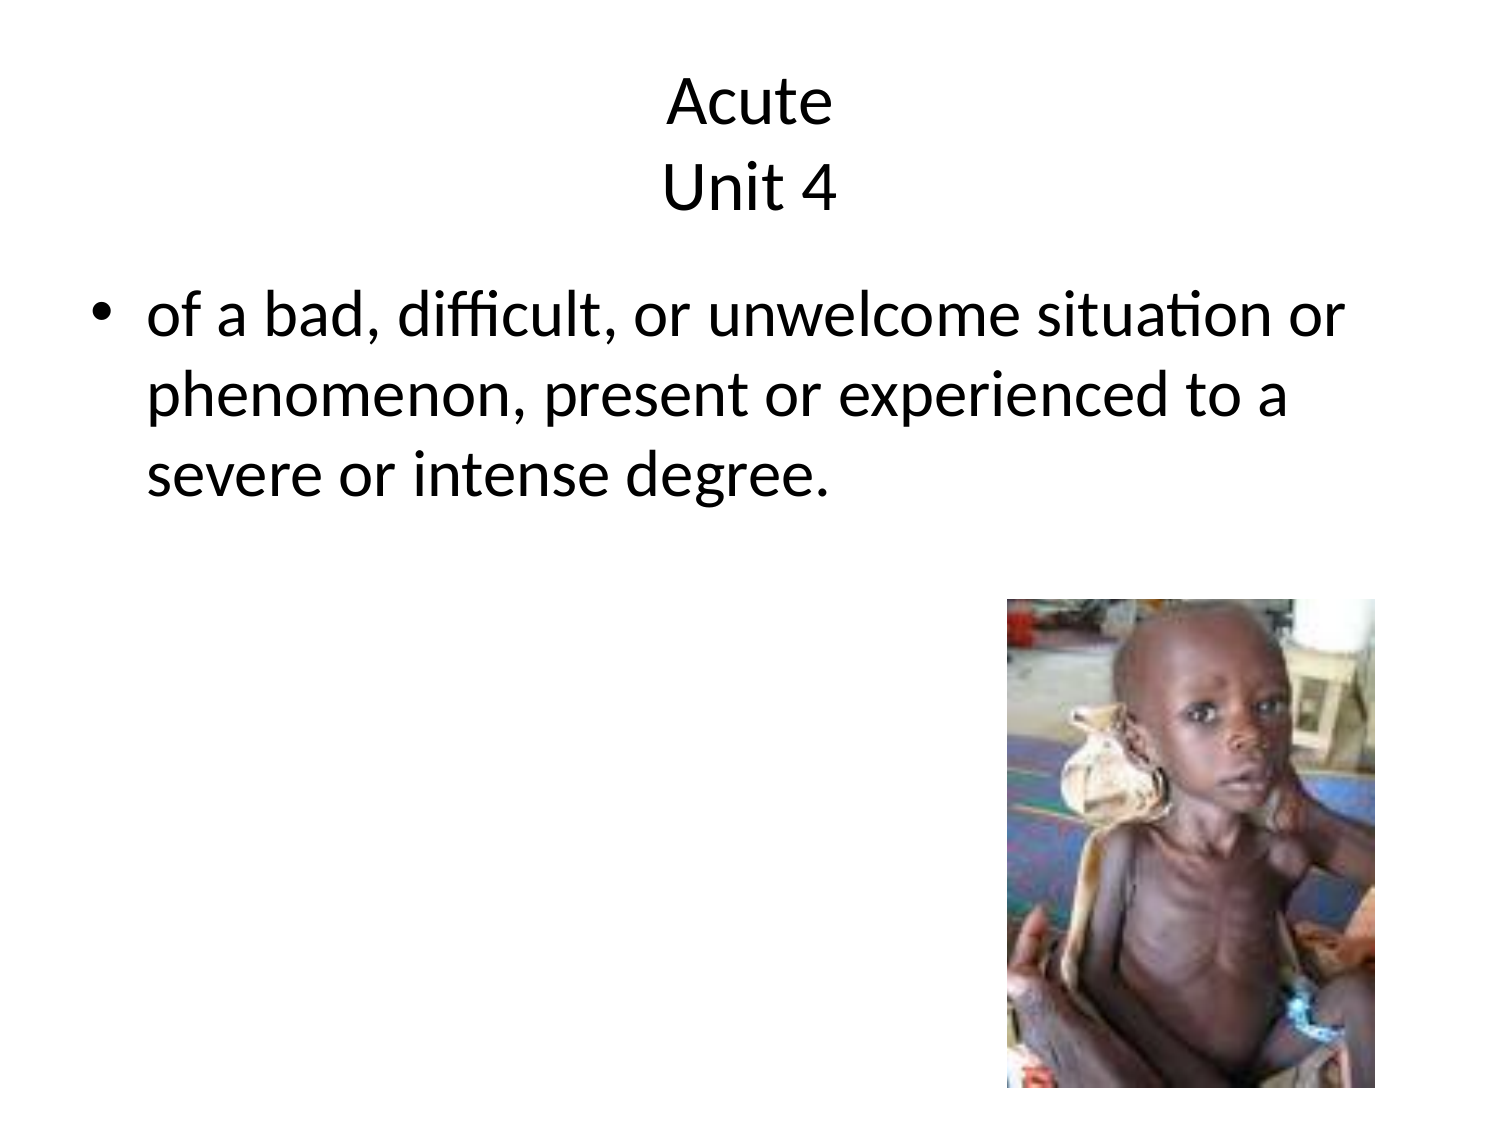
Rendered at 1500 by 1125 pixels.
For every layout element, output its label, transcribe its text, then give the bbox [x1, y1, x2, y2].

list of a bad, difficult, or unwelcome situation or phenomenon, present or experienced to a severe or intense degree. [75, 262, 1425, 1005]
title Acute Unit 4 [75, 45, 1425, 233]
picture [1007, 599, 1376, 1089]
